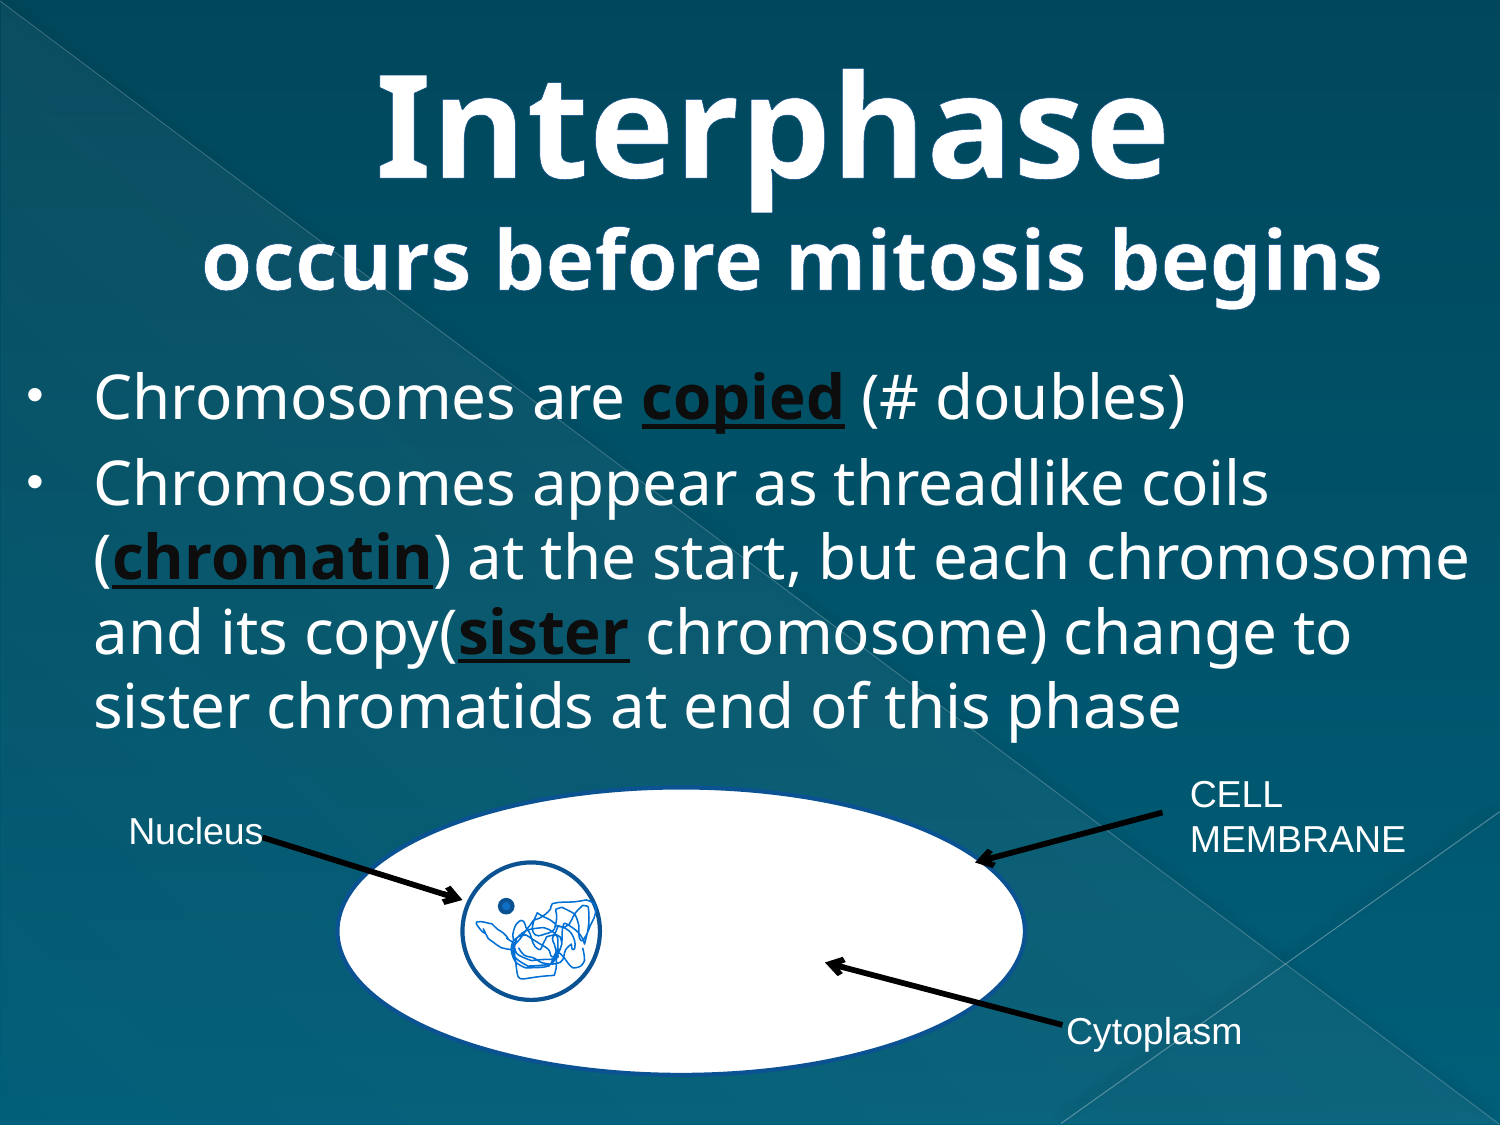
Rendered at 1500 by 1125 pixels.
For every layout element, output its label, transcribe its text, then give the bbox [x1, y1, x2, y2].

text_box Cytoplasm [1051, 999, 1258, 1060]
text_box Nucleus [113, 799, 279, 860]
text_box [335, 785, 1028, 1078]
title Interphase occurs before mitosis begins [0, 24, 1500, 316]
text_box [974, 812, 1163, 863]
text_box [824, 962, 1063, 1026]
text_box CELL MEMBRANE [1175, 762, 1500, 868]
text_box [497, 897, 515, 915]
text_box [475, 899, 597, 980]
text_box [262, 837, 463, 901]
list Chromosomes are copied (# doubles) Chromosomes appear as threadlike coils (chromatin) at the start, but each chromosome and its copy(sister chromosome) change to sister chromatids at end of this phase [0, 349, 1500, 763]
text_box [460, 860, 603, 1003]
